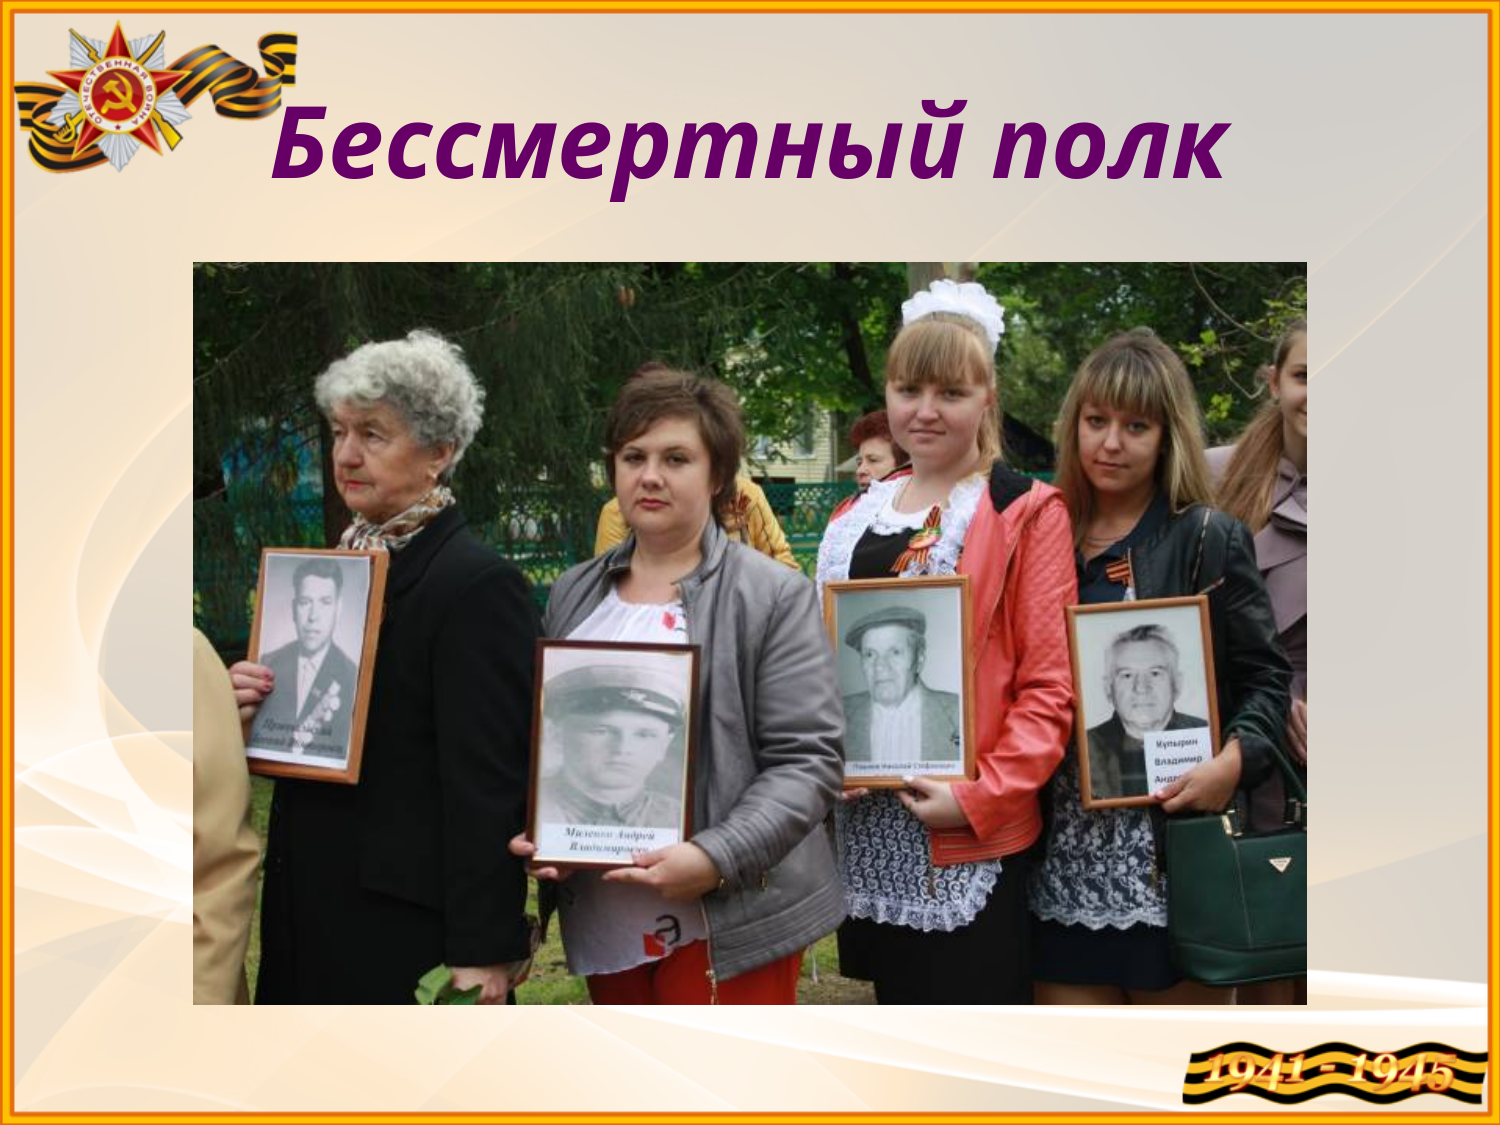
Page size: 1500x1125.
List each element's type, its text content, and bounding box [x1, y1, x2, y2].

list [192, 262, 1307, 1006]
picture [0, 0, 1500, 1125]
title Бессмертный полк [74, 44, 1426, 233]
